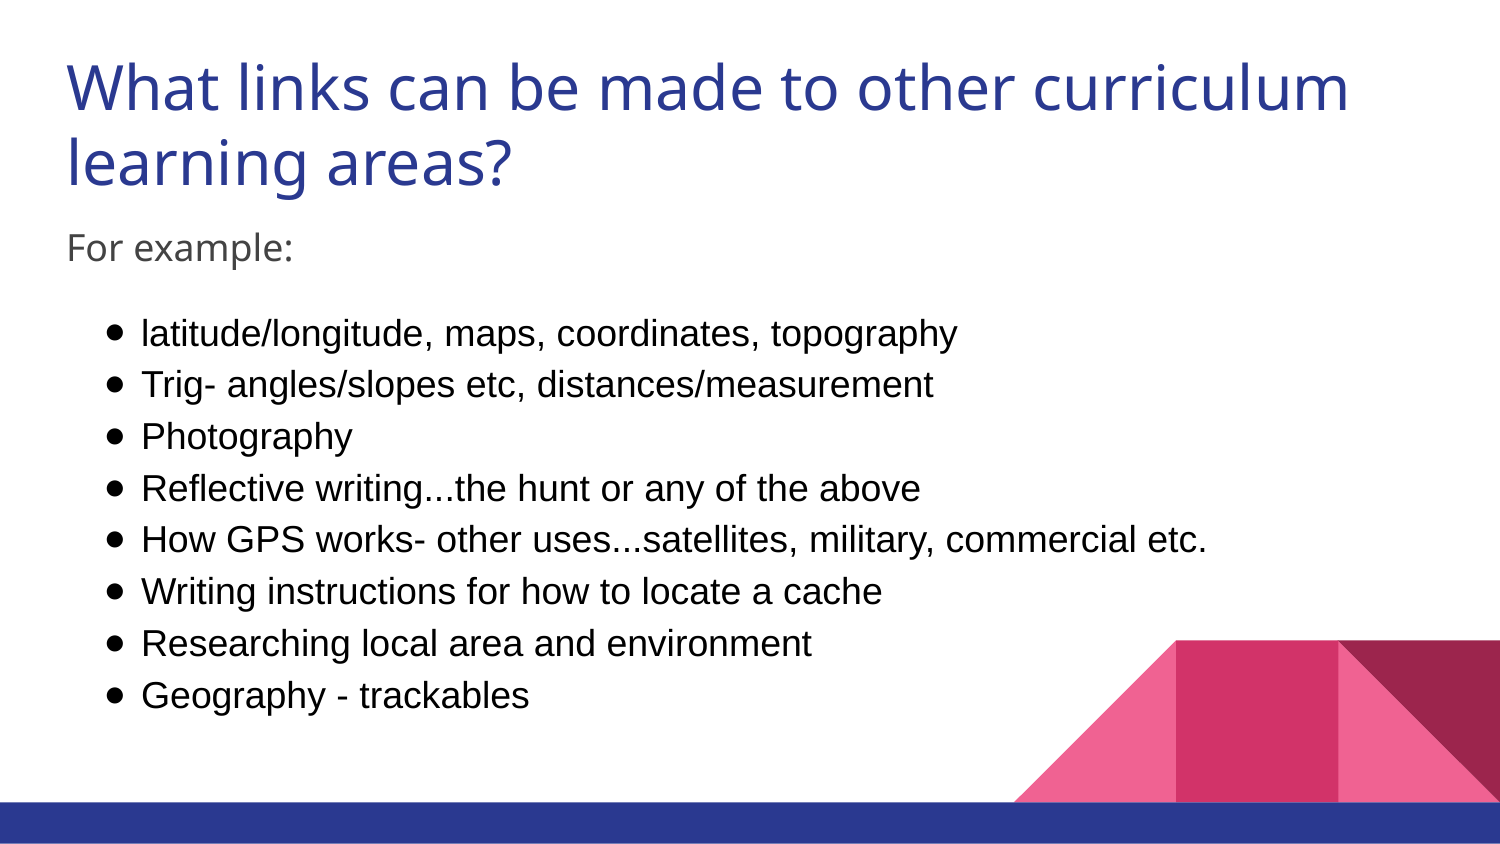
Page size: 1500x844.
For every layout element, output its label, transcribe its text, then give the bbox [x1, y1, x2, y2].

list For example: latitude/longitude, maps, coordinates, topography Trig- angles/slopes etc, distances/measurement Photography Reflective writing...the hunt or any of the above How GPS works- other uses...satellites, military, commercial etc. Writing instructions for how to locate a cache Researching local area and environment Geography - trackables [51, 201, 1449, 750]
title What links can be made to other curriculum learning areas? [51, 33, 1449, 133]
